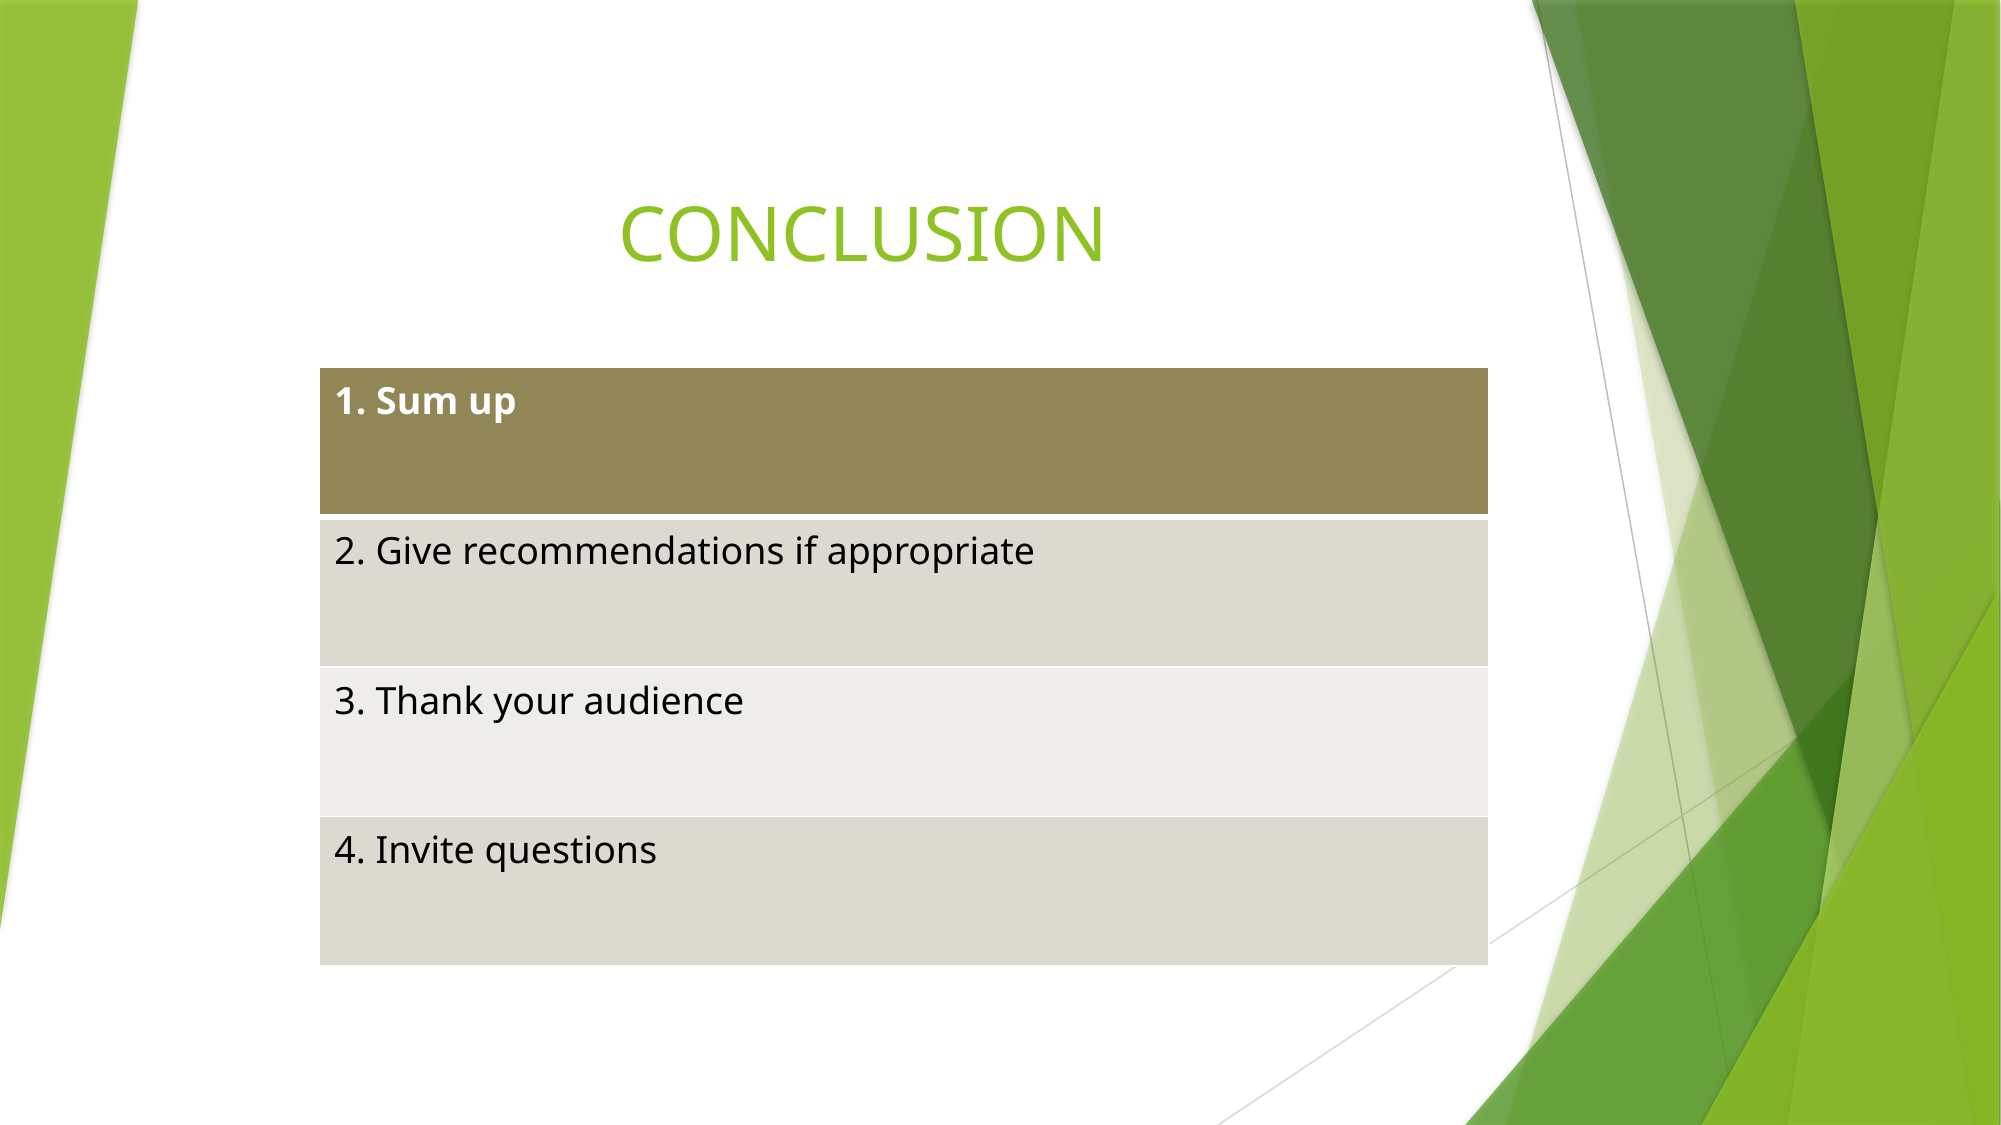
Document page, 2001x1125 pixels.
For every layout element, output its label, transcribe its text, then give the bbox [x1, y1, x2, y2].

table_header 1. Sum up [320, 368, 1488, 514]
table_cell 3. Thank your audience [320, 668, 1488, 816]
table_cell 4. Invite questions [320, 817, 1488, 965]
title CONCLUSION [126, 150, 1627, 290]
table_cell 2. Give recommendations if appropriate [320, 520, 1488, 666]
